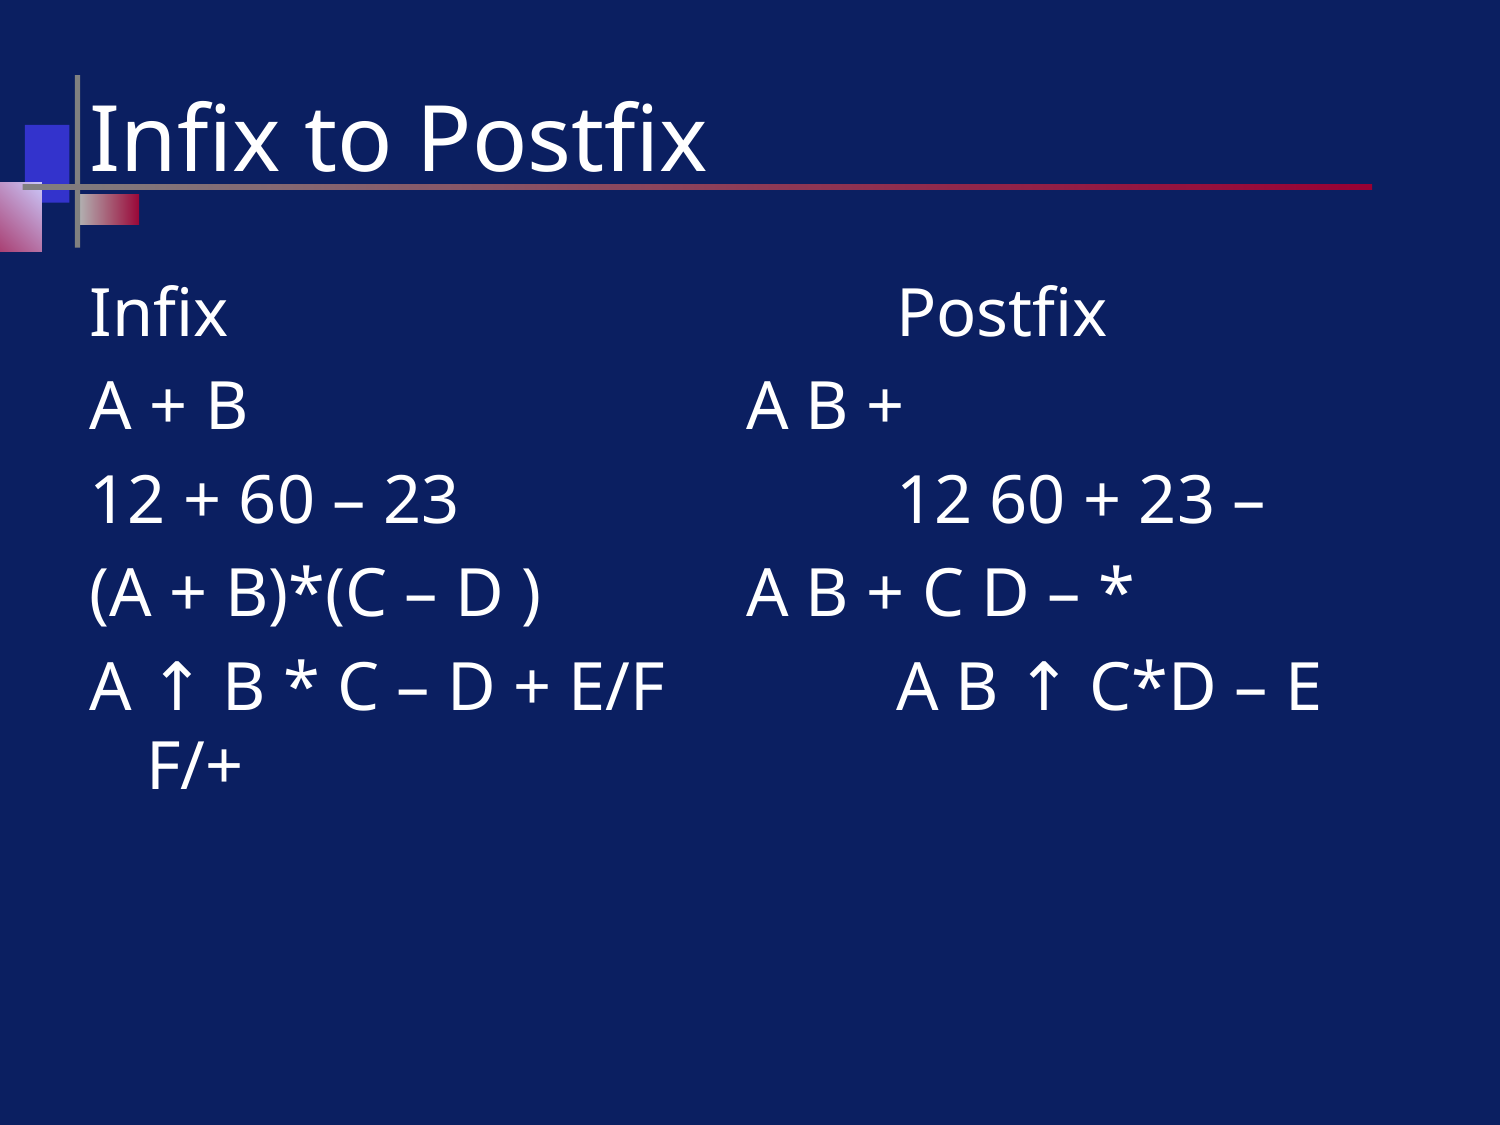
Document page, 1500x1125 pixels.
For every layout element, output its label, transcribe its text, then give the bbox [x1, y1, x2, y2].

list Infix Postfix A + B A B + 12 + 60 – 23 12 60 + 23 – (A + B)*(C – D ) A B + C D – * A ↑ B * C – D + E/F A B ↑ C*D – E F/+ [74, 262, 1425, 1013]
title Infix to Postfix [74, 59, 1425, 210]
